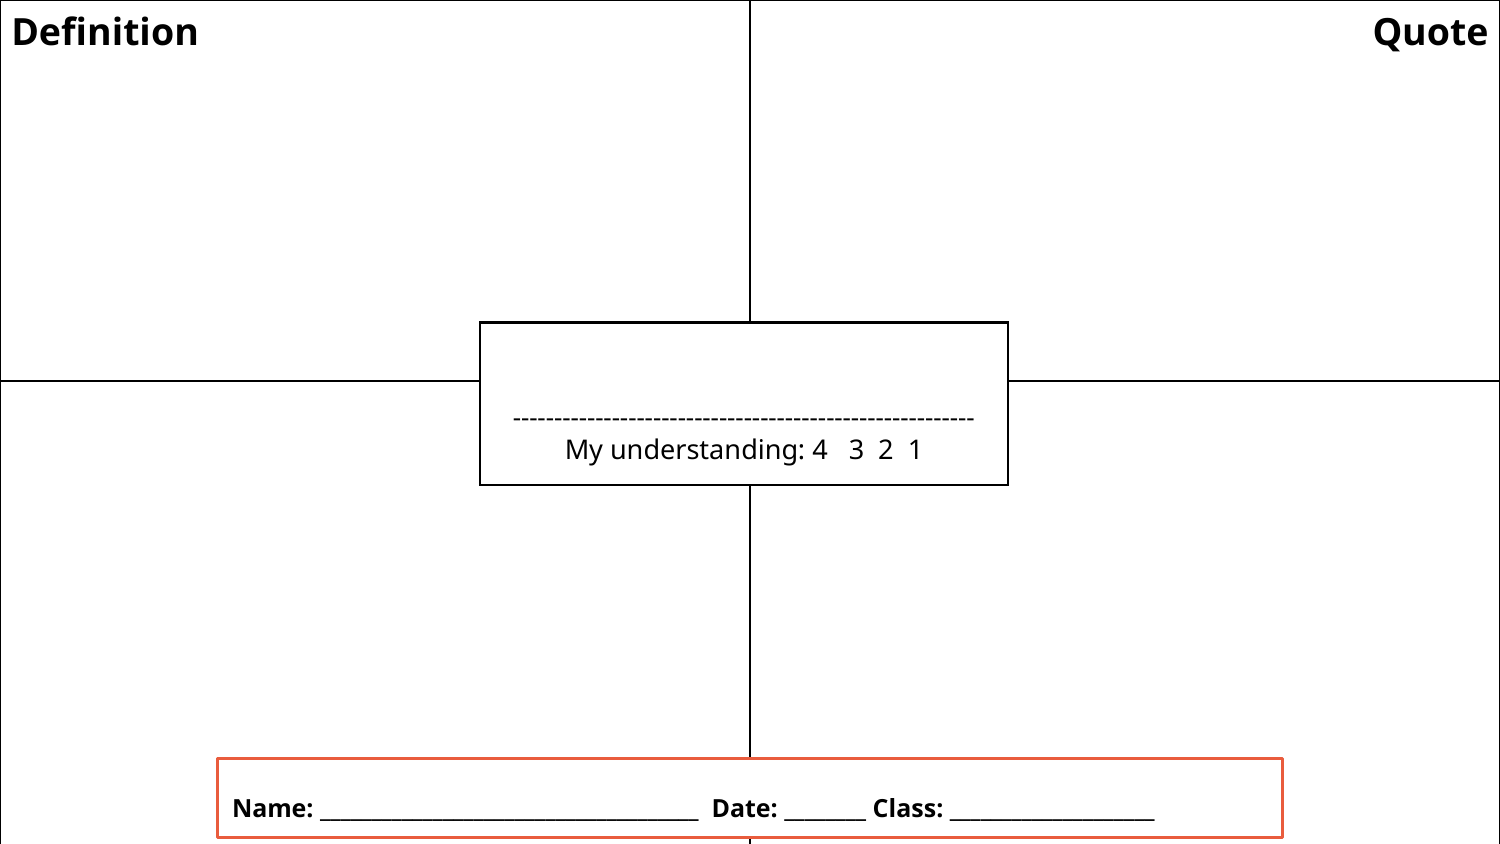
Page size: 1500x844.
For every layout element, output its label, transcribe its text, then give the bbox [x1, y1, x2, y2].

text_box Name: _____________________________________ Date: ________ Class: ____________________ [217, 758, 1283, 838]
table_header Definition [1, 1, 749, 380]
text_box -------------------------------------------------------- My understanding: 4 3 2 1 [480, 322, 1008, 486]
table_cell Illustration [1, 382, 749, 844]
table_header Quote [751, 1, 1499, 380]
table_cell Question [751, 382, 1499, 844]
